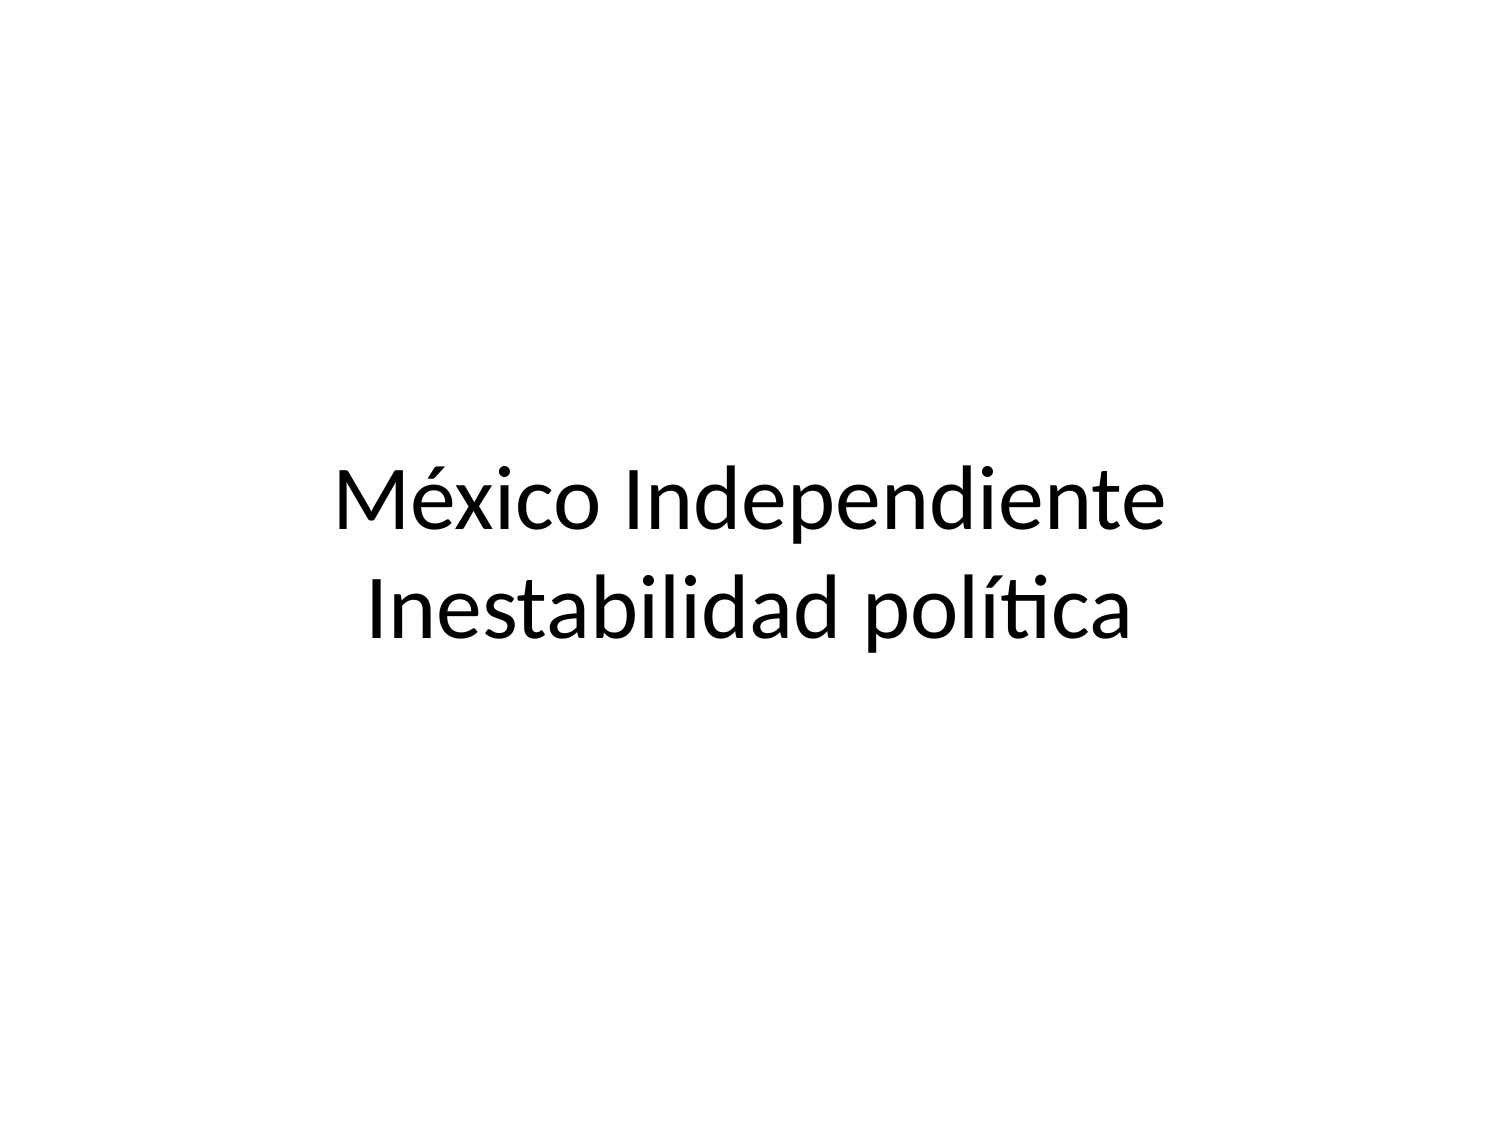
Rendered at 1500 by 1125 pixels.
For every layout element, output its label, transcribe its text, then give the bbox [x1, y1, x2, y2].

title México Independiente Inestabilidad política [112, 426, 1388, 669]
